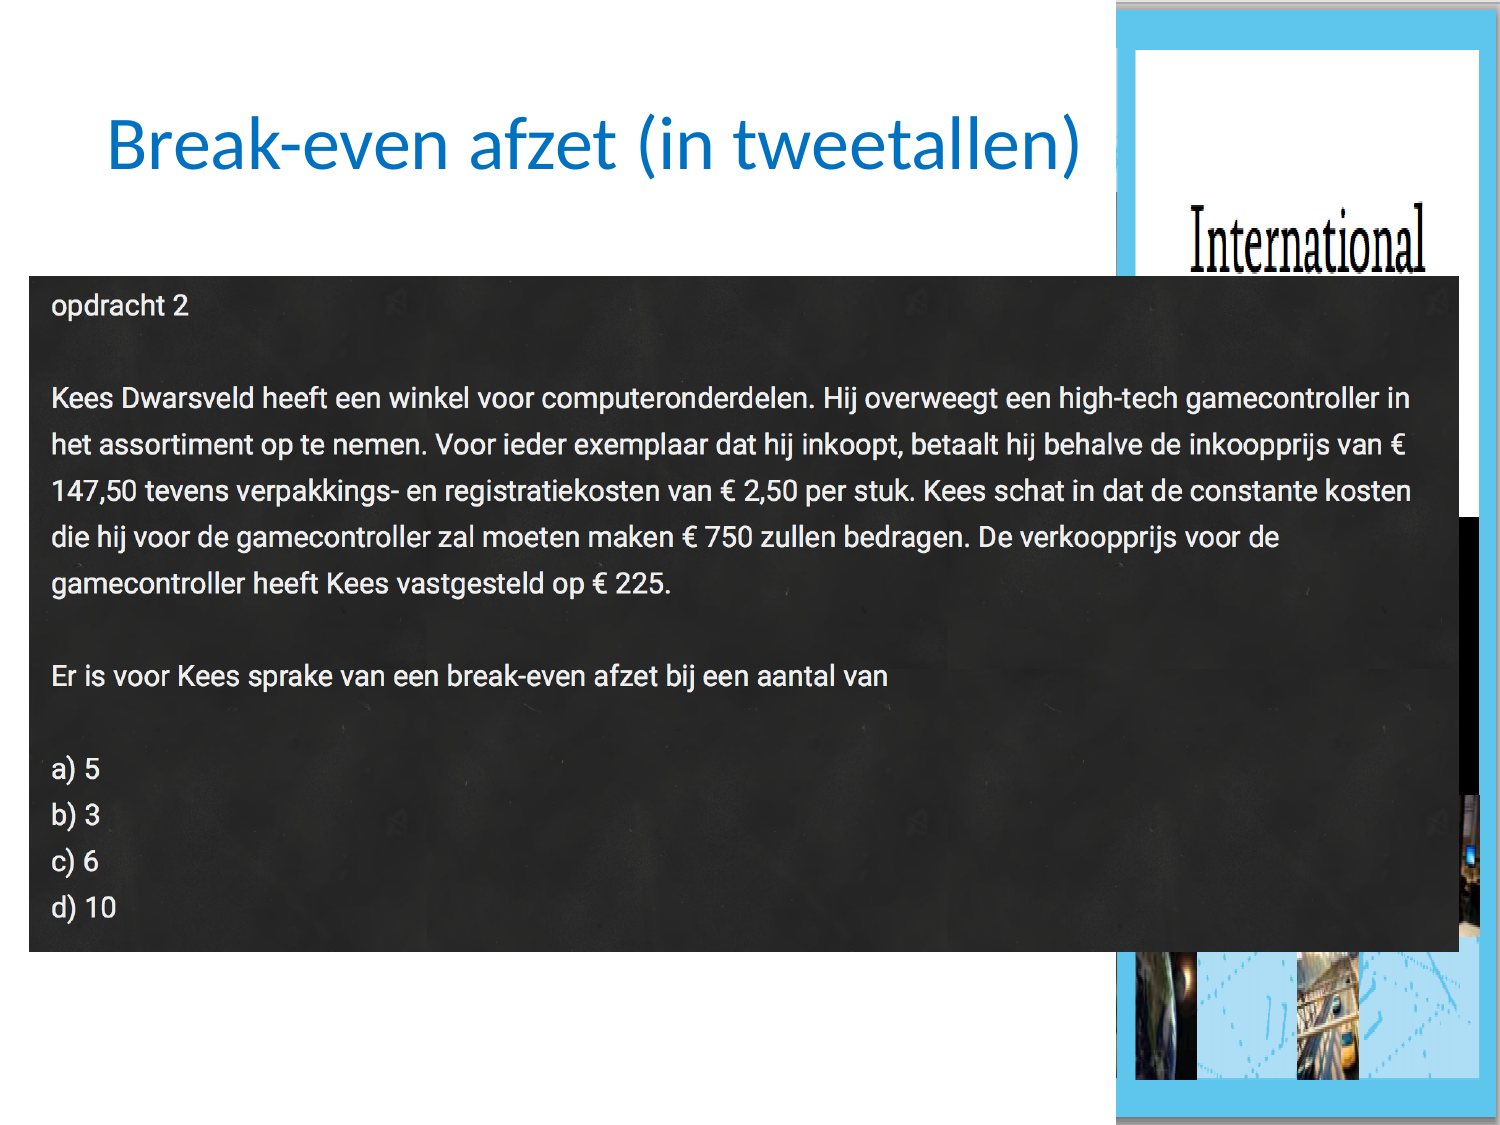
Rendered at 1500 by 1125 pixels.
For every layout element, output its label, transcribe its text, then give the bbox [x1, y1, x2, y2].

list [29, 276, 1459, 953]
title Break-even afzet (in tweetallen) [75, 45, 1110, 233]
picture [1115, 0, 1500, 1125]
